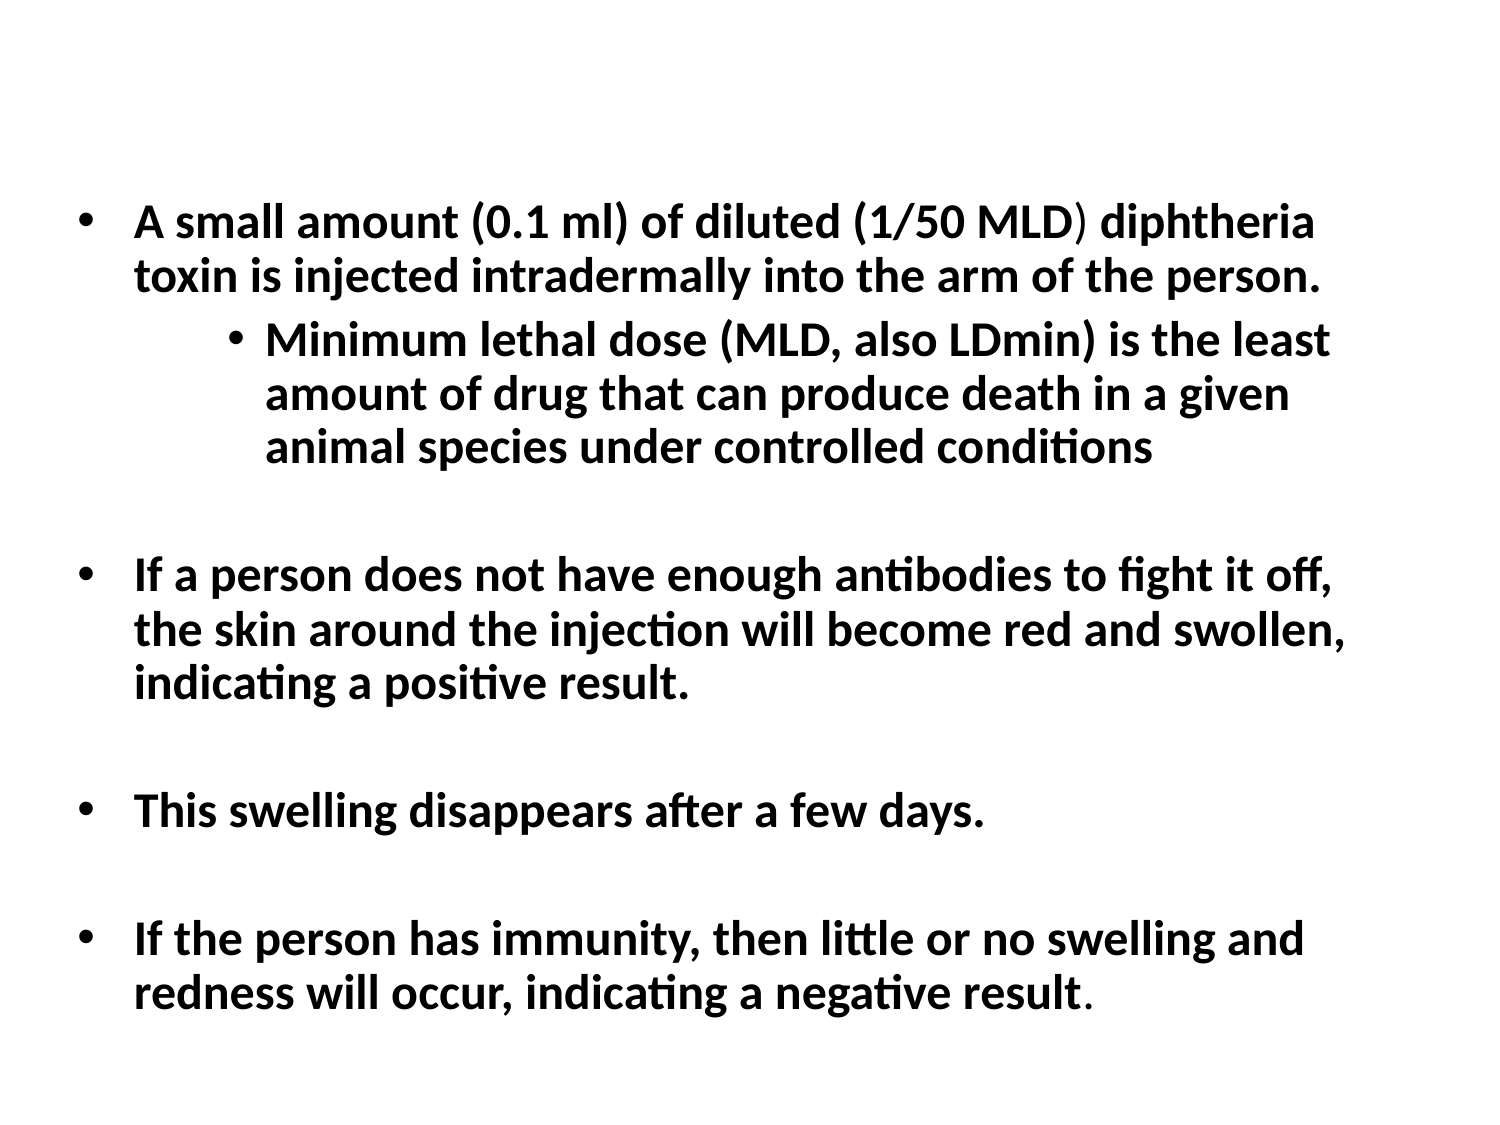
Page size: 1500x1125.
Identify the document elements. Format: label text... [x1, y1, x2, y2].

list A small amount (0.1 ml) of diluted (1/50 MLD) diphtheria toxin is injected intradermally into the arm of the person. Minimum lethal dose (MLD, also LDmin) is the least amount of drug that can produce death in a given animal species under controlled conditions If a person does not have enough antibodies to fight it off, the skin around the injection will become red and swollen, indicating a positive result. This swelling disappears after a few days. If the person has immunity, then little or no swelling and redness will occur, indicating a negative result. [62, 187, 1413, 1050]
